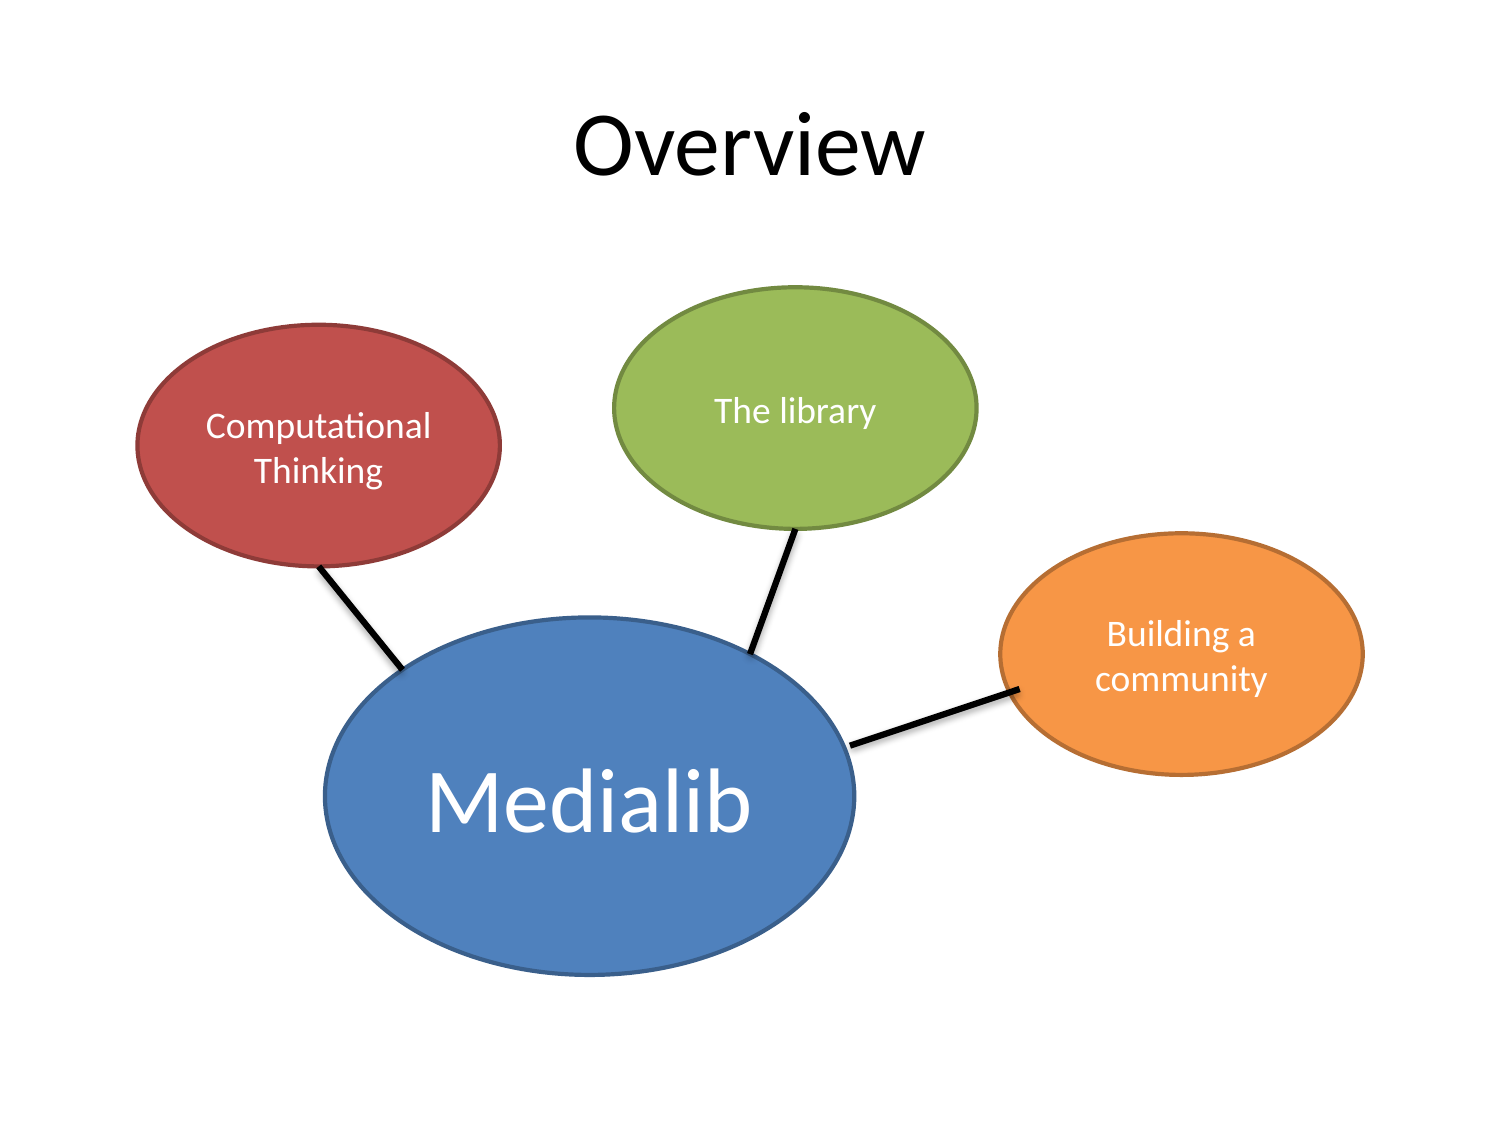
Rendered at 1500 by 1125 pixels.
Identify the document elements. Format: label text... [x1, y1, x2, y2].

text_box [137, 287, 1364, 976]
title Overview [75, 45, 1425, 233]
